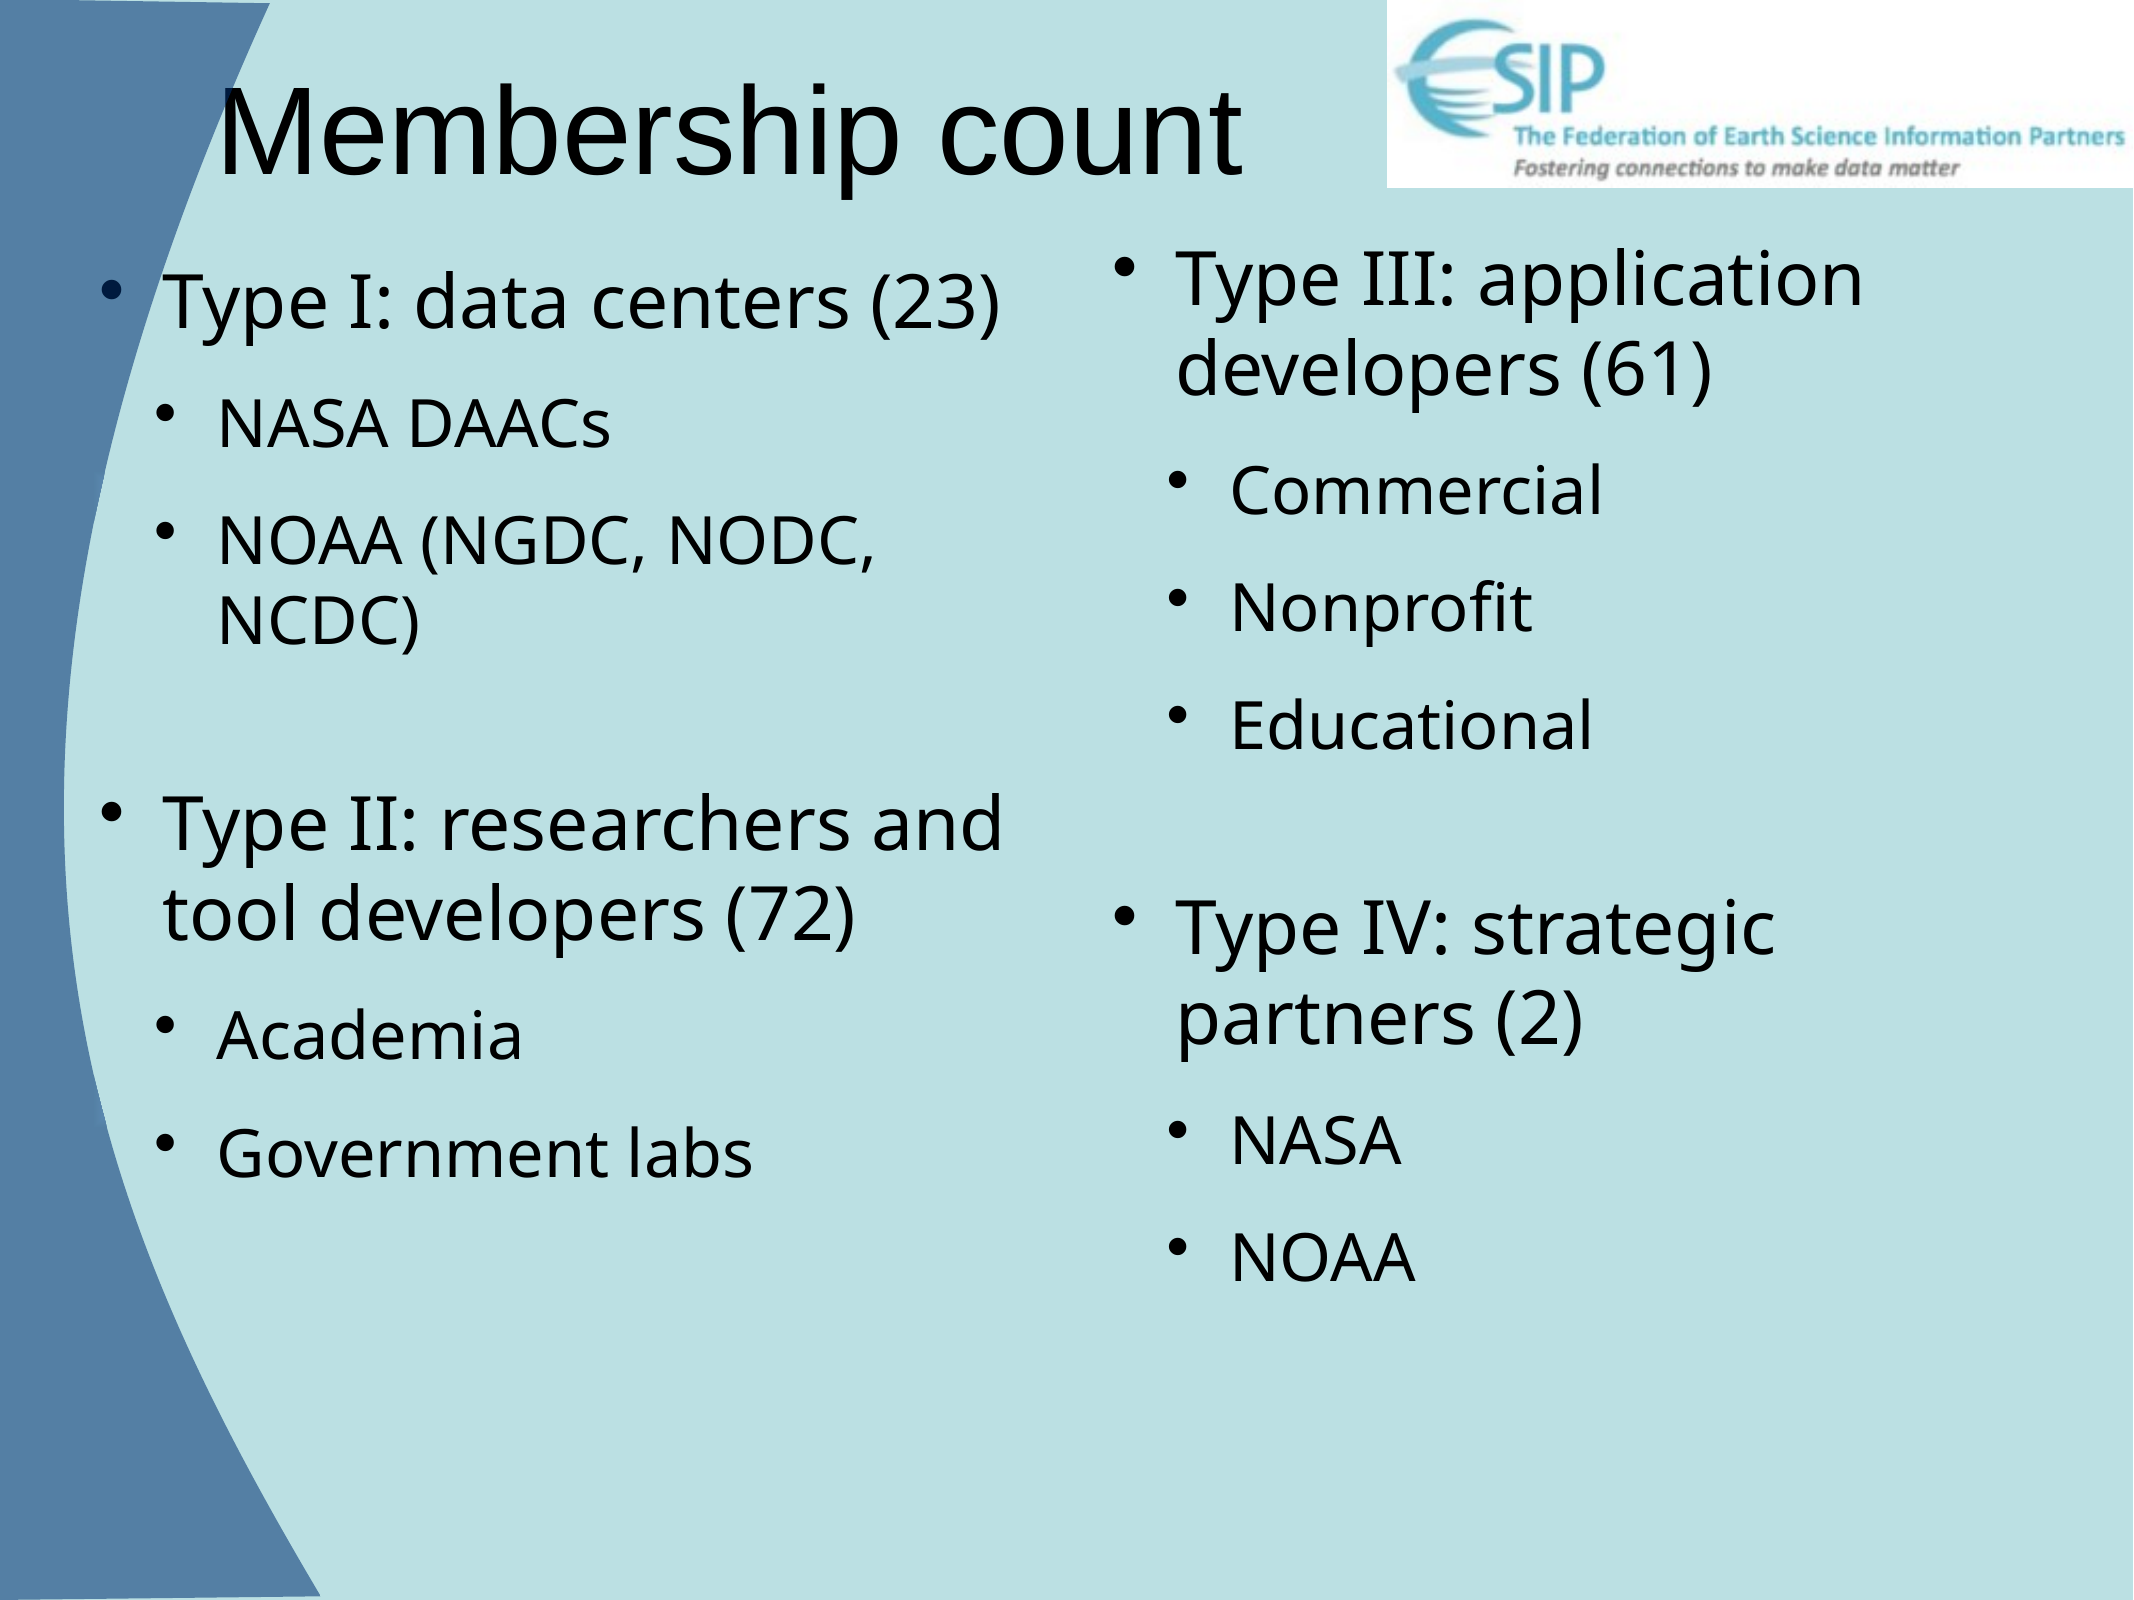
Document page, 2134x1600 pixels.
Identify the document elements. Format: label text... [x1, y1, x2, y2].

list Type III: application developers (61) Commercial Nonprofit Educational Type IV: strategic partners (2) NASA NOAA [1103, 386, 2066, 1138]
picture [1387, 0, 2134, 188]
list Type I: data centers (23) NASA DAACs NOAA (NGDC, NODC, NCDC) Type II: researchers and tool developers (72) Academia Government labs [91, 324, 1053, 1120]
text_box [0, 0, 321, 1600]
title Membership count [127, 0, 1455, 326]
